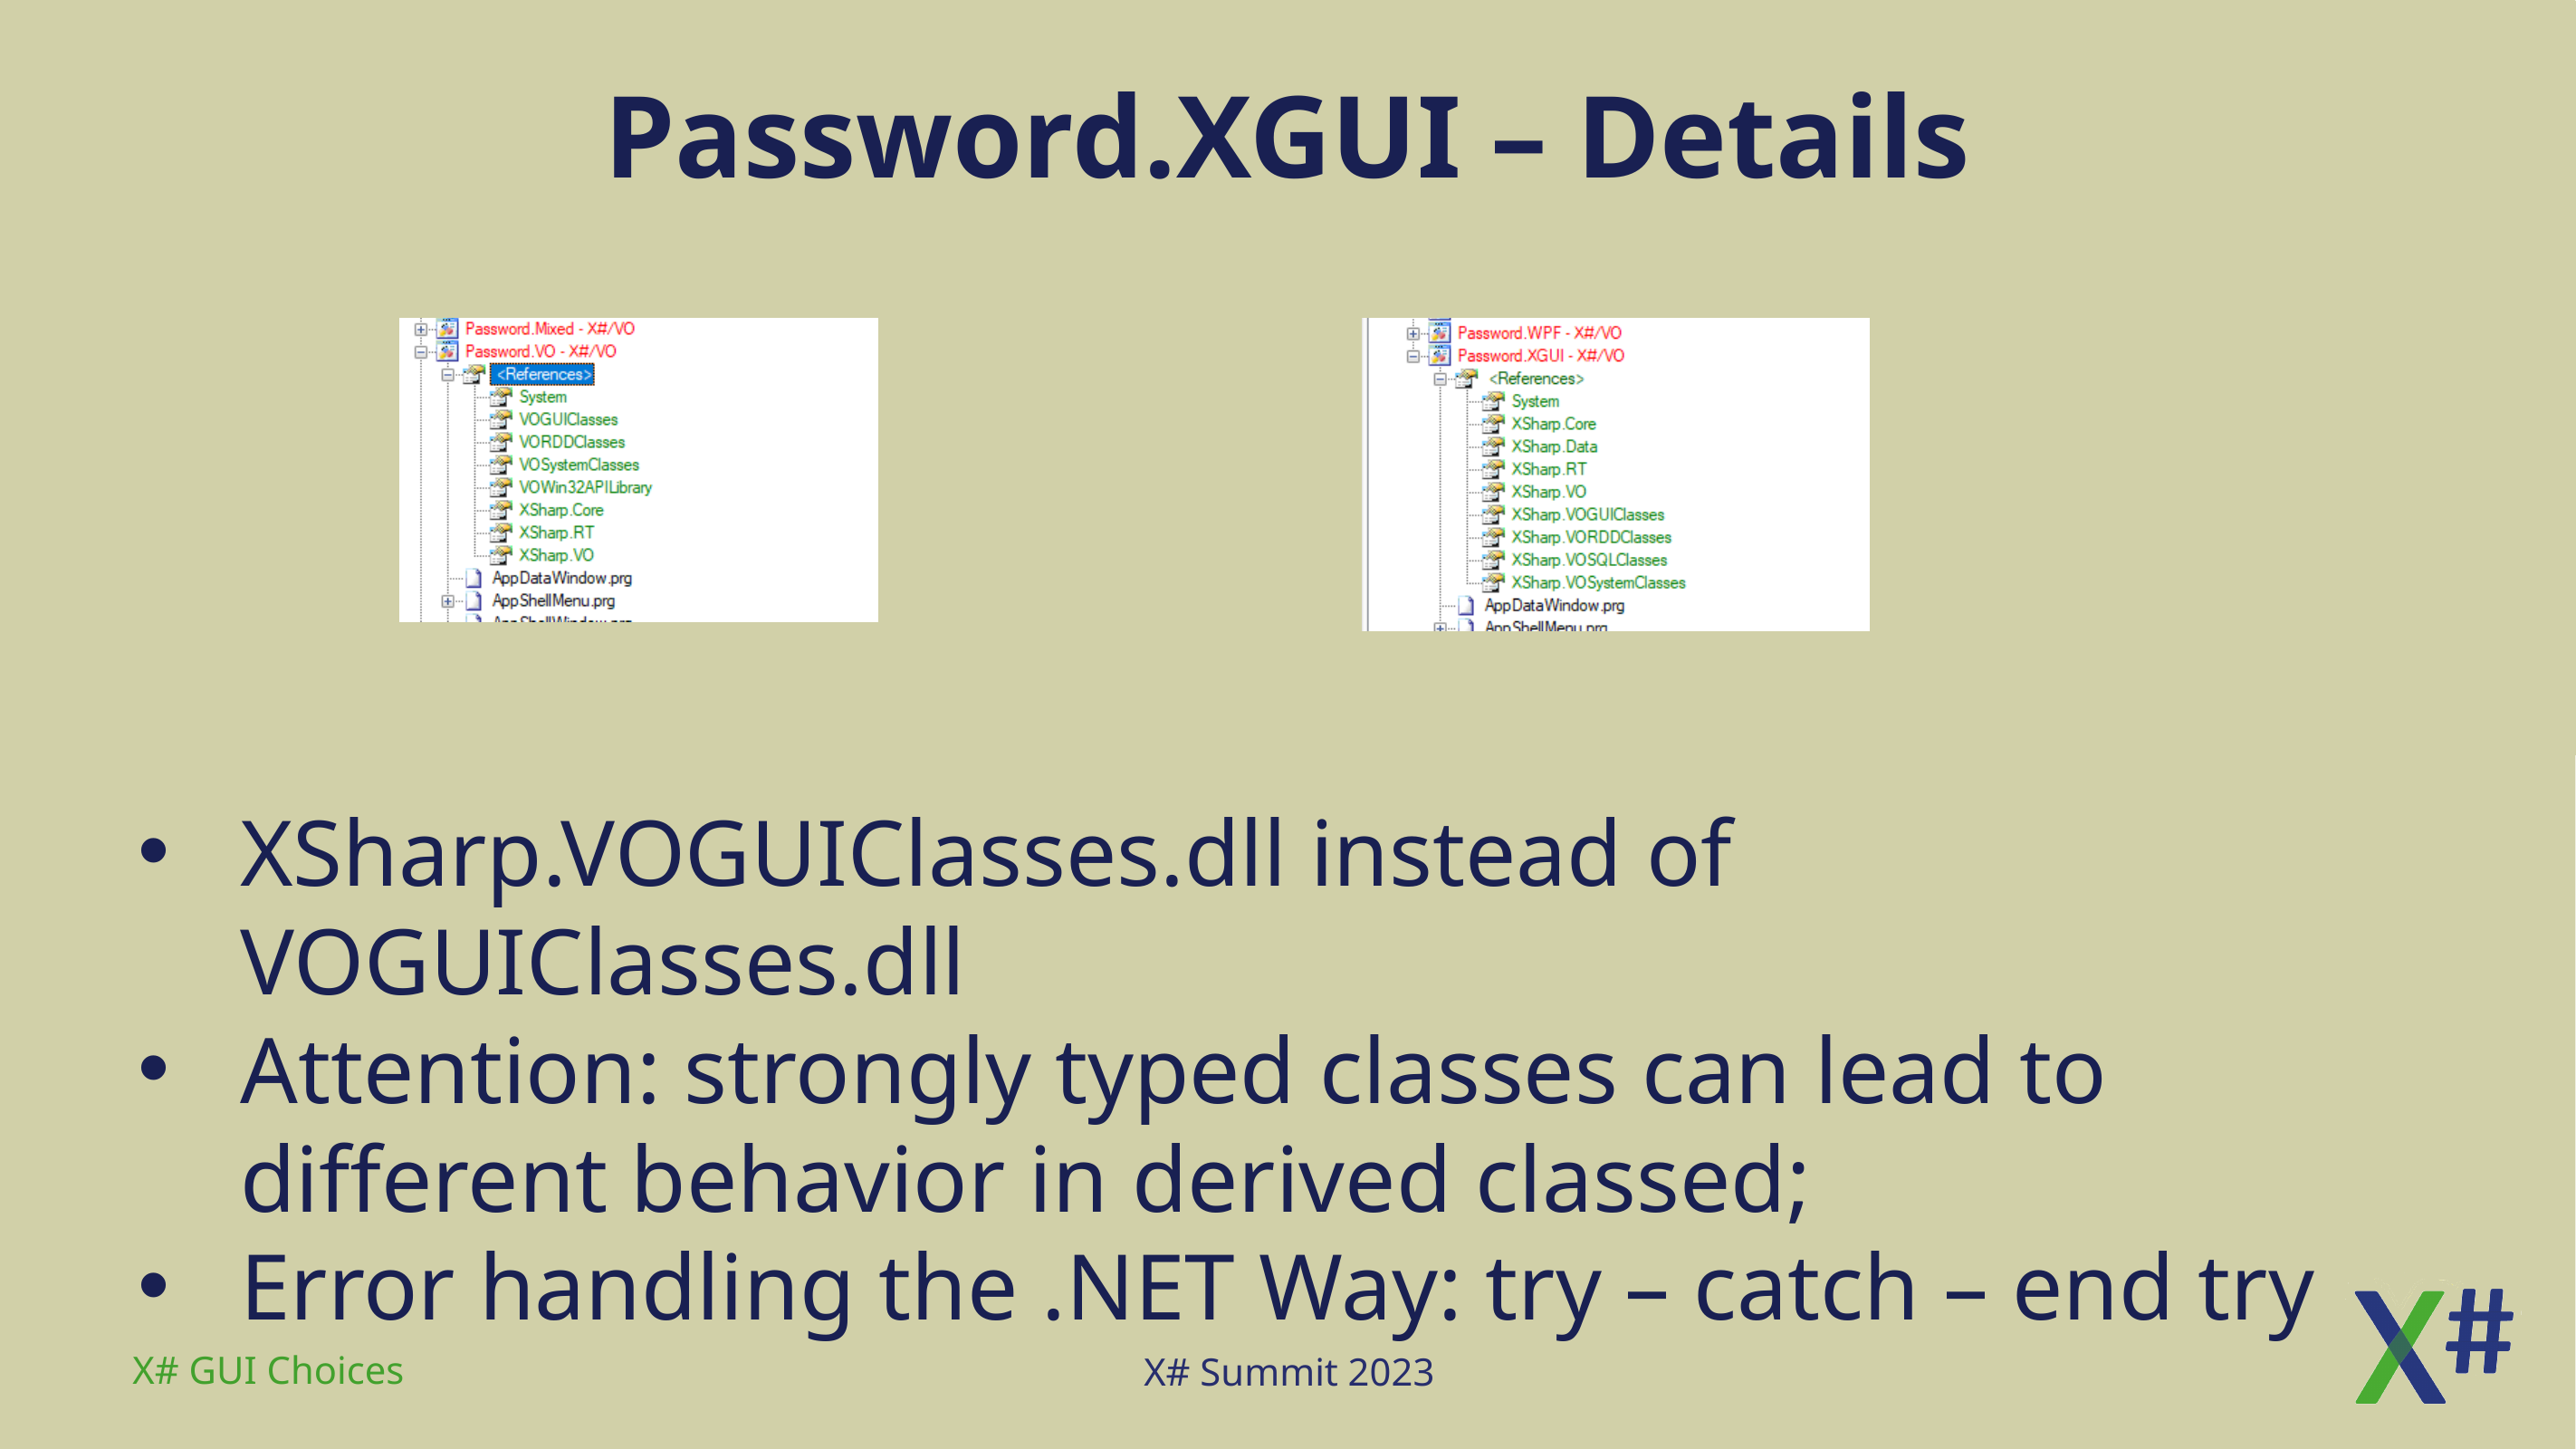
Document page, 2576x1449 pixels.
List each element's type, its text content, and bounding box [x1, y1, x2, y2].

title Password.XGUI – Details [129, 58, 2447, 211]
text_box XSharp.VOGUIClasses.dll instead of VOGUIClasses.dll Attention: strongly typed classes can lead to different behavior in derived classed; Error handling the .NET Way: try – catch – end try [125, 788, 2443, 1228]
picture [2335, 1267, 2536, 1425]
picture [1362, 317, 1870, 631]
picture [399, 317, 879, 623]
